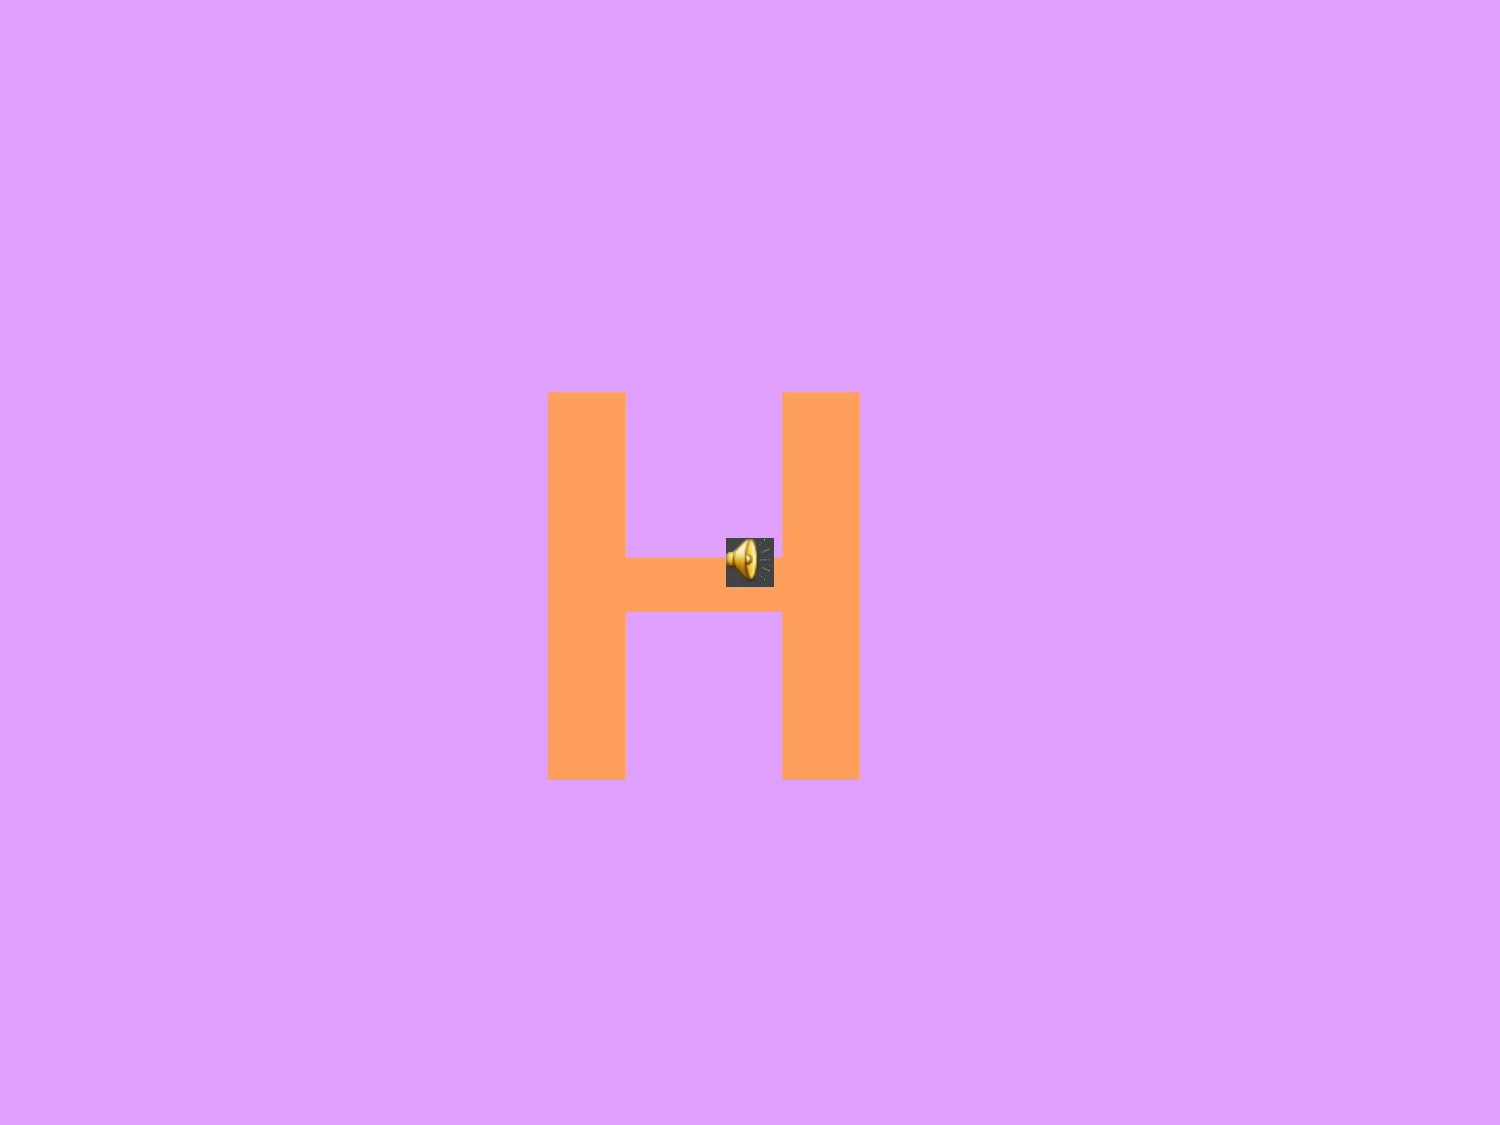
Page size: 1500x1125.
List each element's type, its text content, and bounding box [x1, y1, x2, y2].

text_box H [500, 174, 909, 908]
picture [724, 537, 776, 588]
